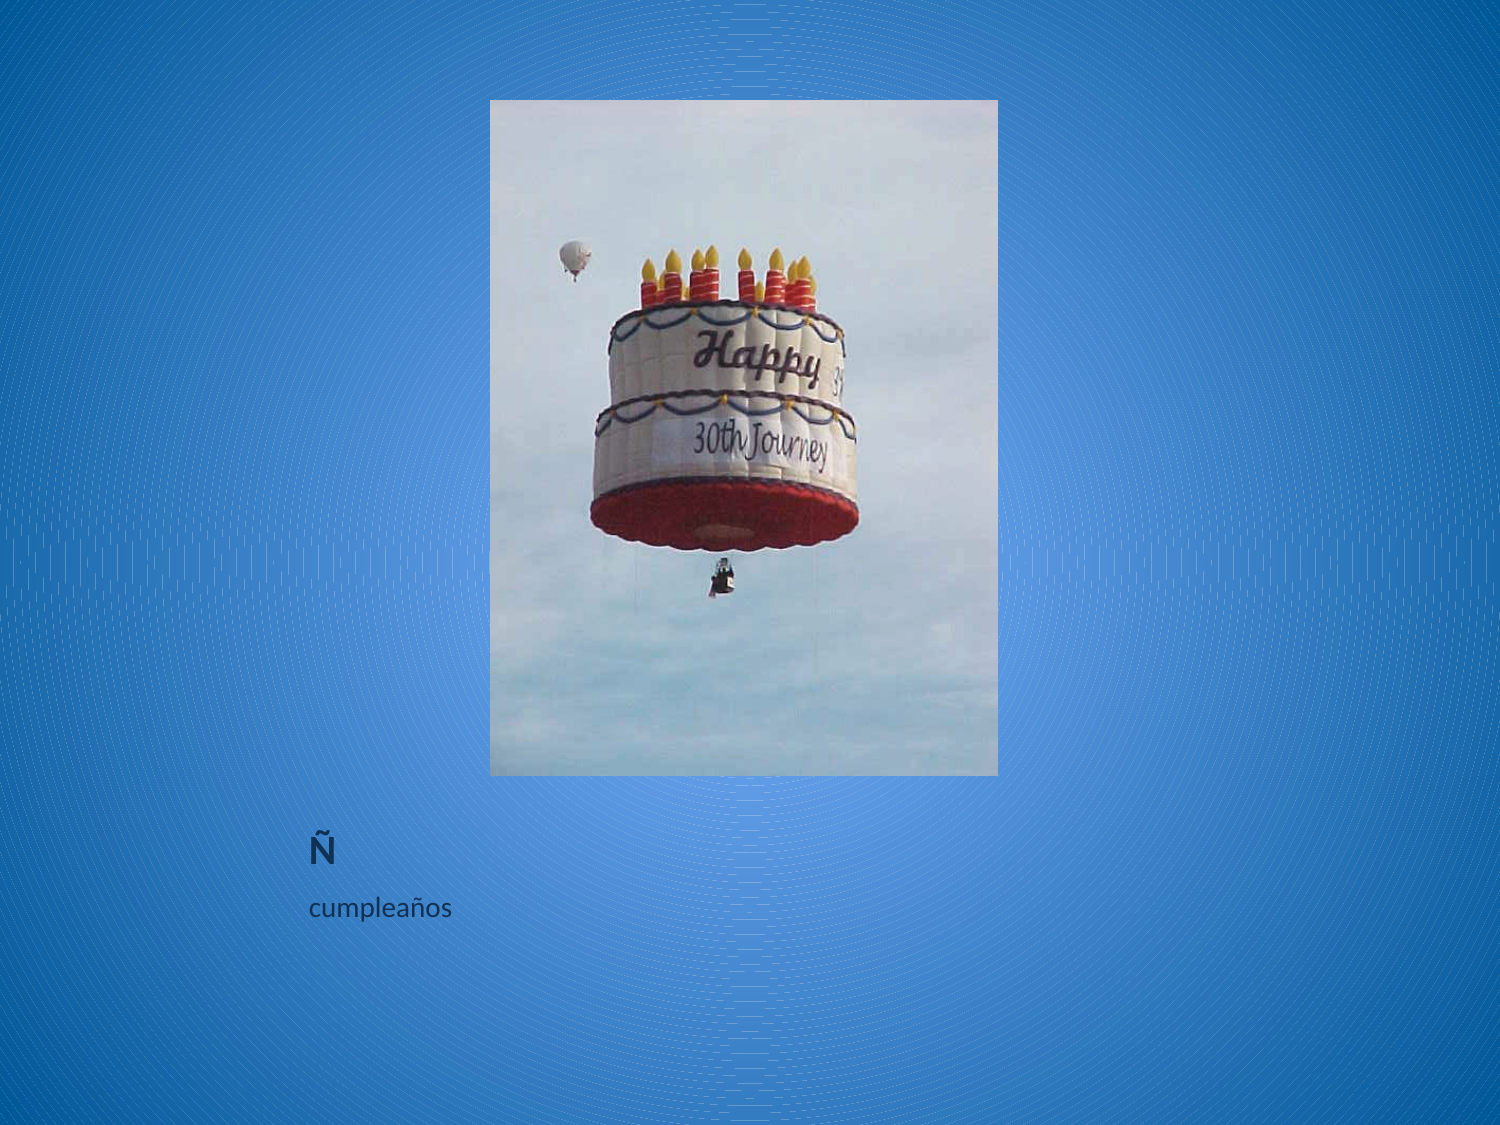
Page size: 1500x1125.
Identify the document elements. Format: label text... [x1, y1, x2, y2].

picture [293, 100, 1195, 776]
title Ñ [294, 787, 1194, 880]
list cumpleaños [294, 880, 1194, 1013]
